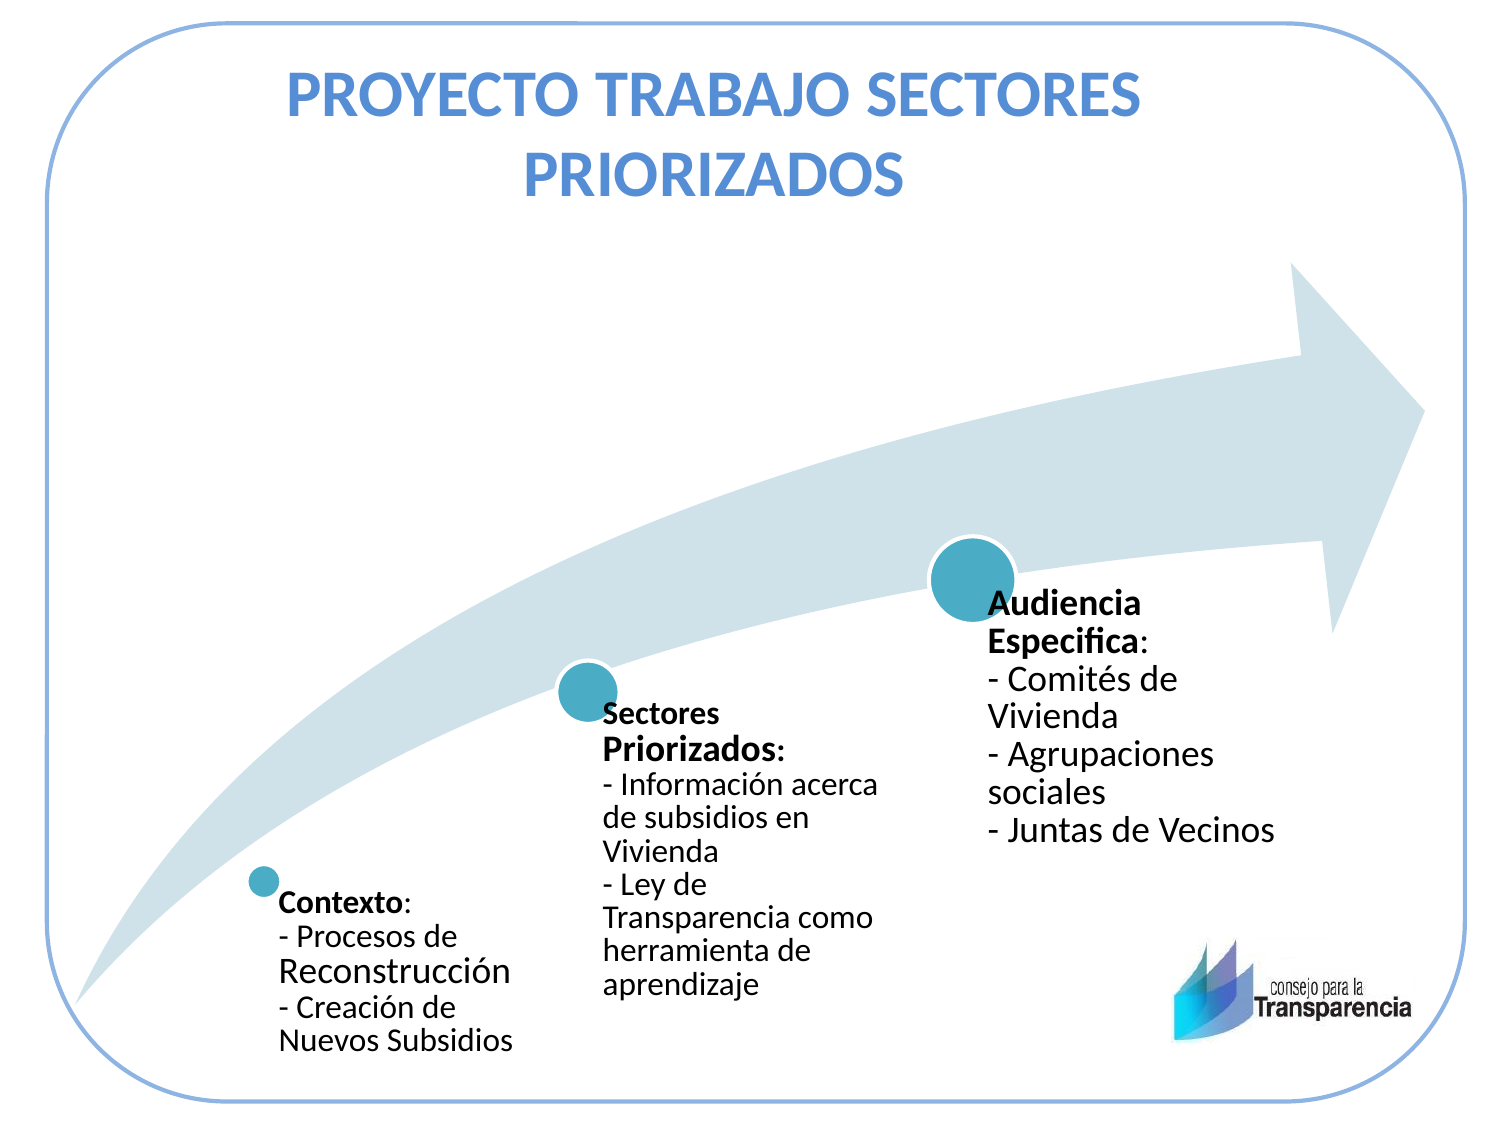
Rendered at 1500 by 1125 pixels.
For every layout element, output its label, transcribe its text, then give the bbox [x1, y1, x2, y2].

picture [1171, 1006, 1415, 1044]
text_box PROYECTO TRABAJO SECTORES PRIORIZADOS [171, 42, 1258, 218]
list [74, 262, 1426, 1006]
text_box [44, 21, 1467, 1104]
